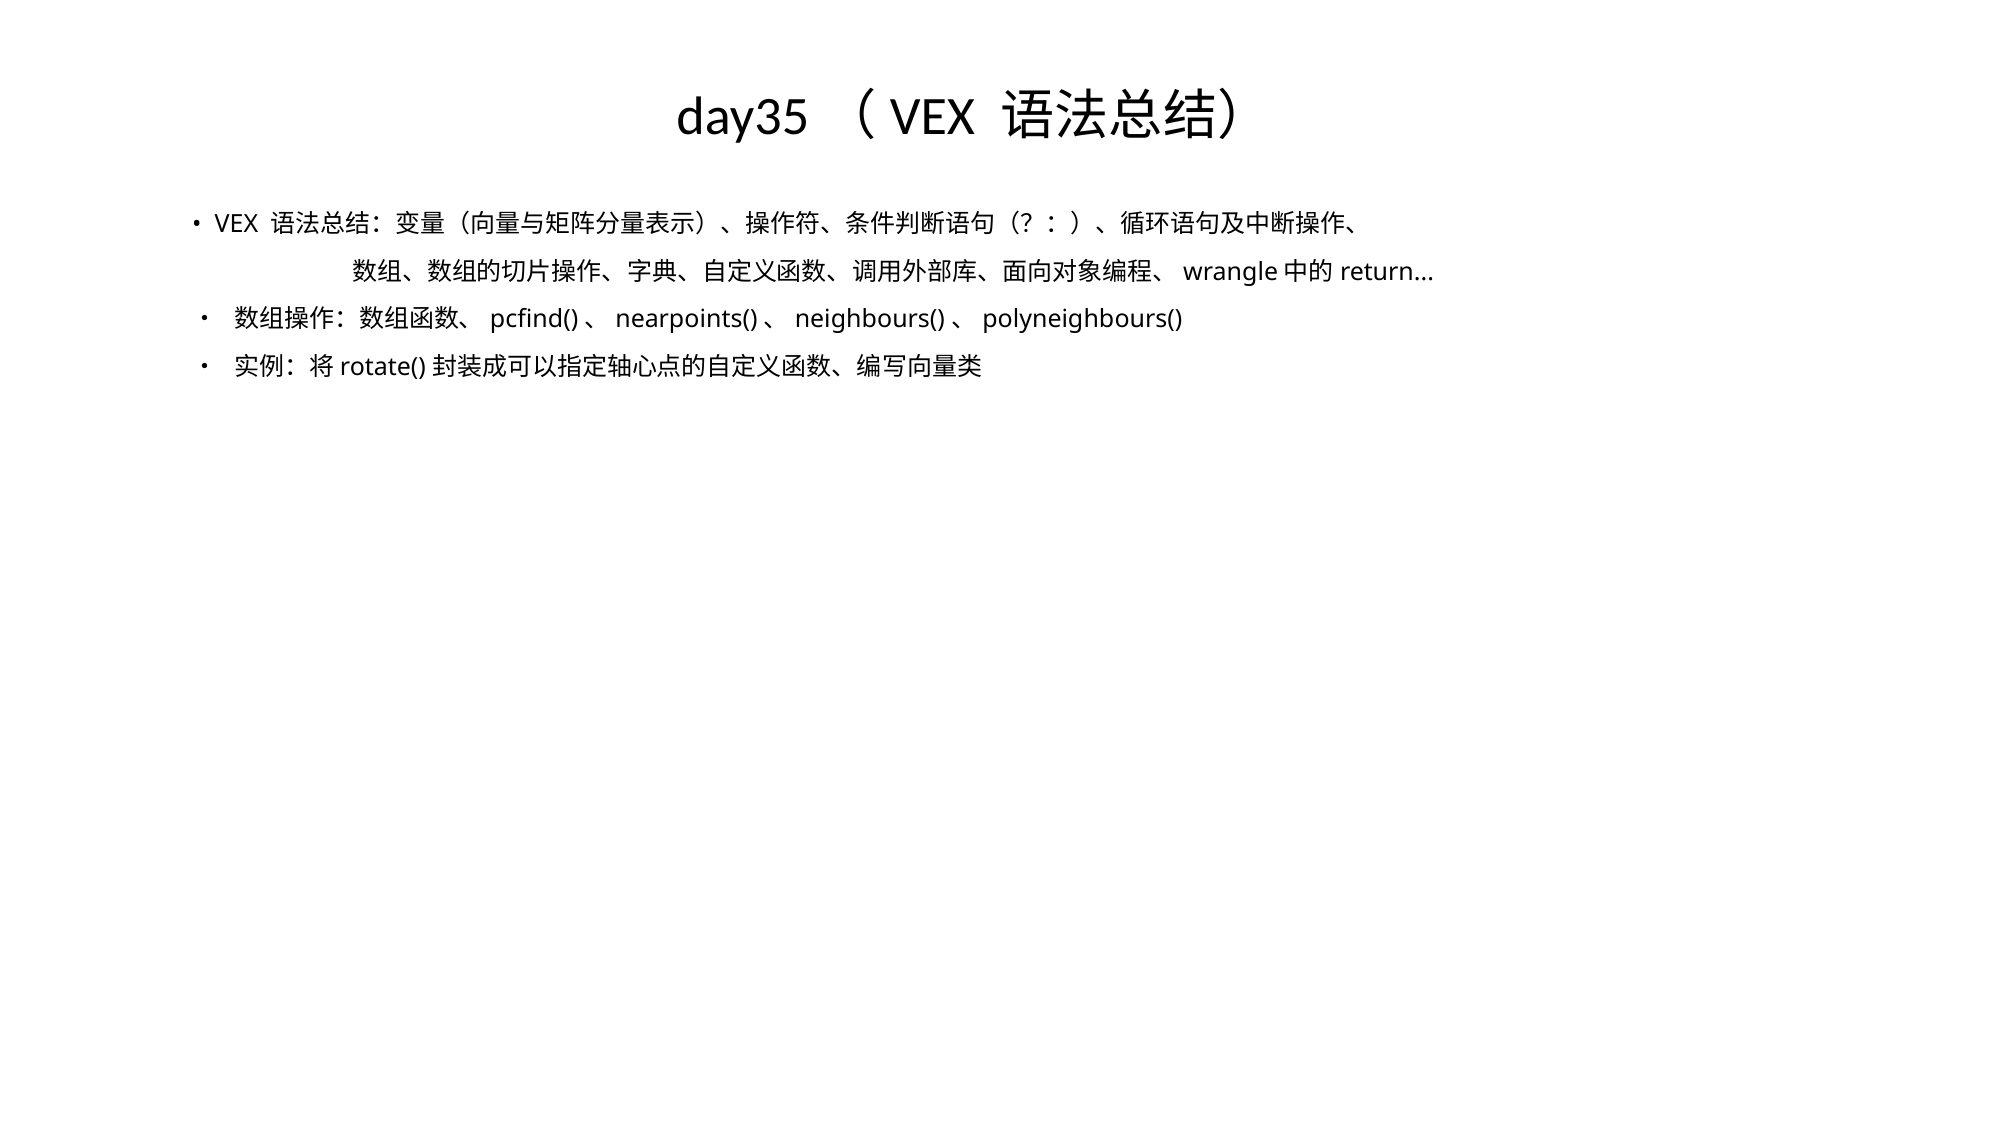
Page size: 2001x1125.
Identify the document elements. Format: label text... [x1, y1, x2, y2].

title day35（VEX 语法总结） [501, 41, 1448, 154]
subtitle • VEX 语法总结：变量（向量与矩阵分量表示）、操作符、条件判断语句（？：）、循环语句及中断操作、 数组、数组的切片操作、字典、自定义函数、调用外部库、面向对象编程、wrangle中的return... • 数组操作：数组函数、pcfind()、nearpoints()、neighbours()、polyneighbours() • 实例：将rotate()封装成可以指定轴心点的自定义函数、编写向量类 [176, 203, 1815, 903]
